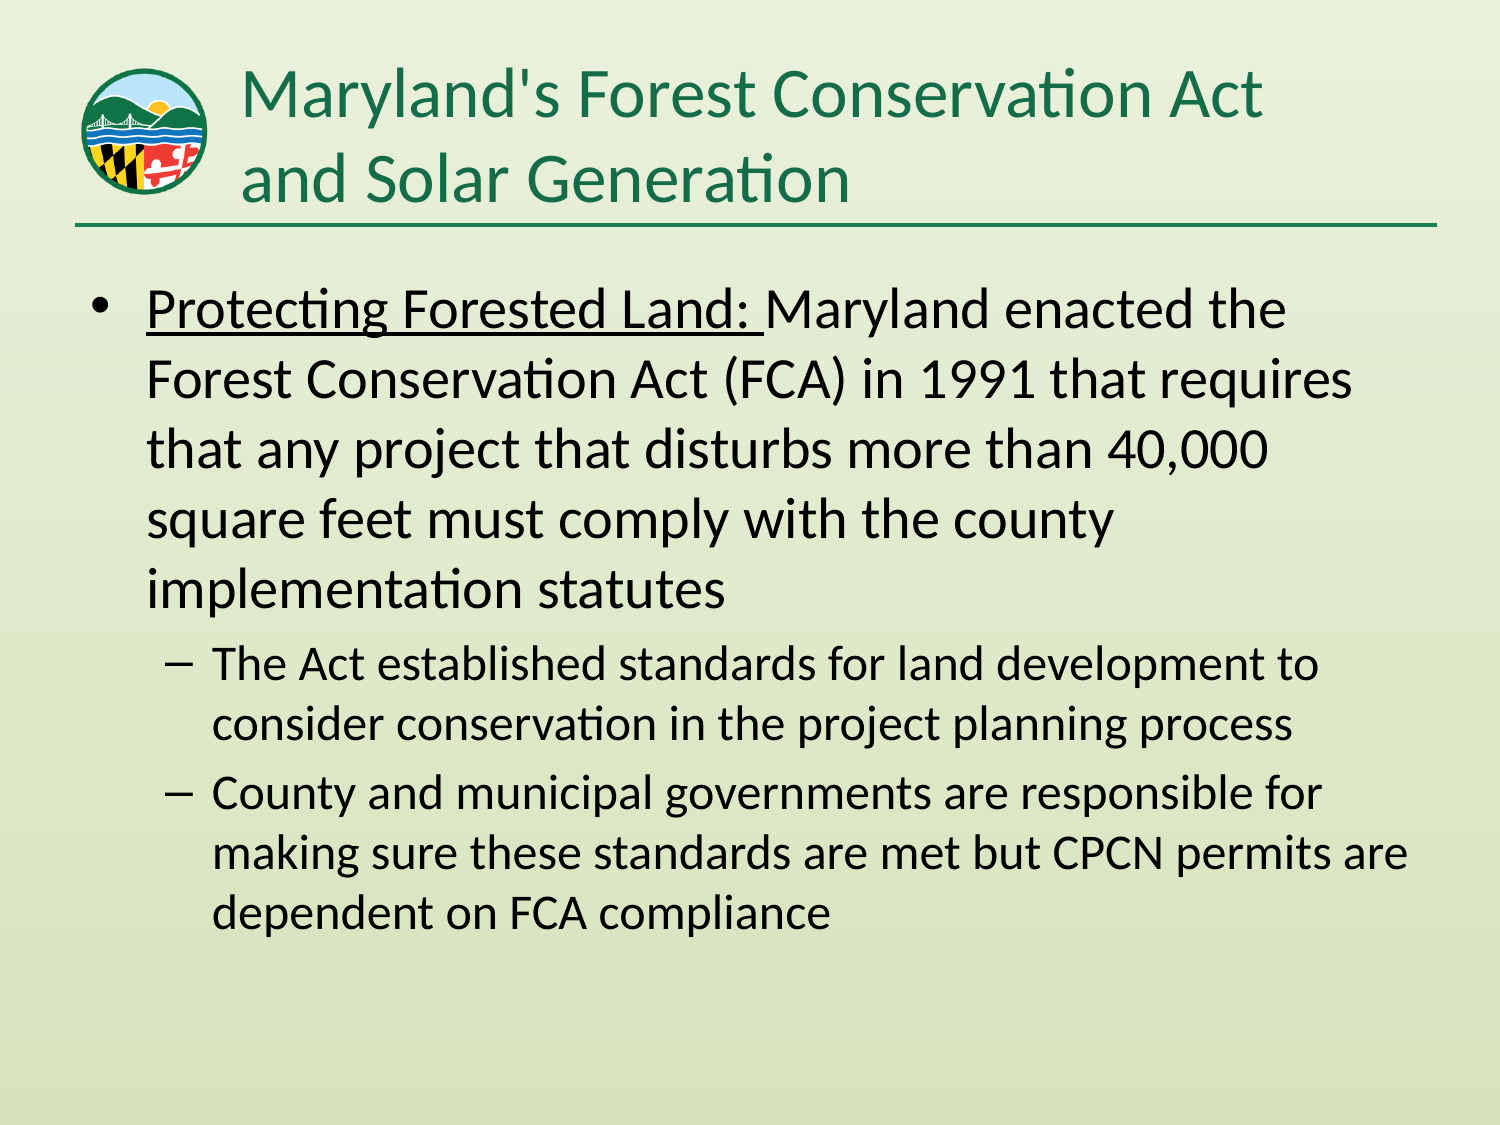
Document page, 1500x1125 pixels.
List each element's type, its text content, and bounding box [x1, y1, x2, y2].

title Maryland's Forest Conservation Act and Solar Generation [225, 37, 1400, 225]
picture [75, 62, 213, 200]
list Protecting Forested Land: Maryland enacted the Forest Conservation Act (FCA) in 1991 that requires that any project that disturbs more than 40,000 square feet must comply with the county implementation statutes The Act established standards for land development to consider conservation in the project planning process County and municipal governments are responsible for making sure these standards are met but CPCN permits are dependent on FCA compliance [75, 262, 1425, 1005]
